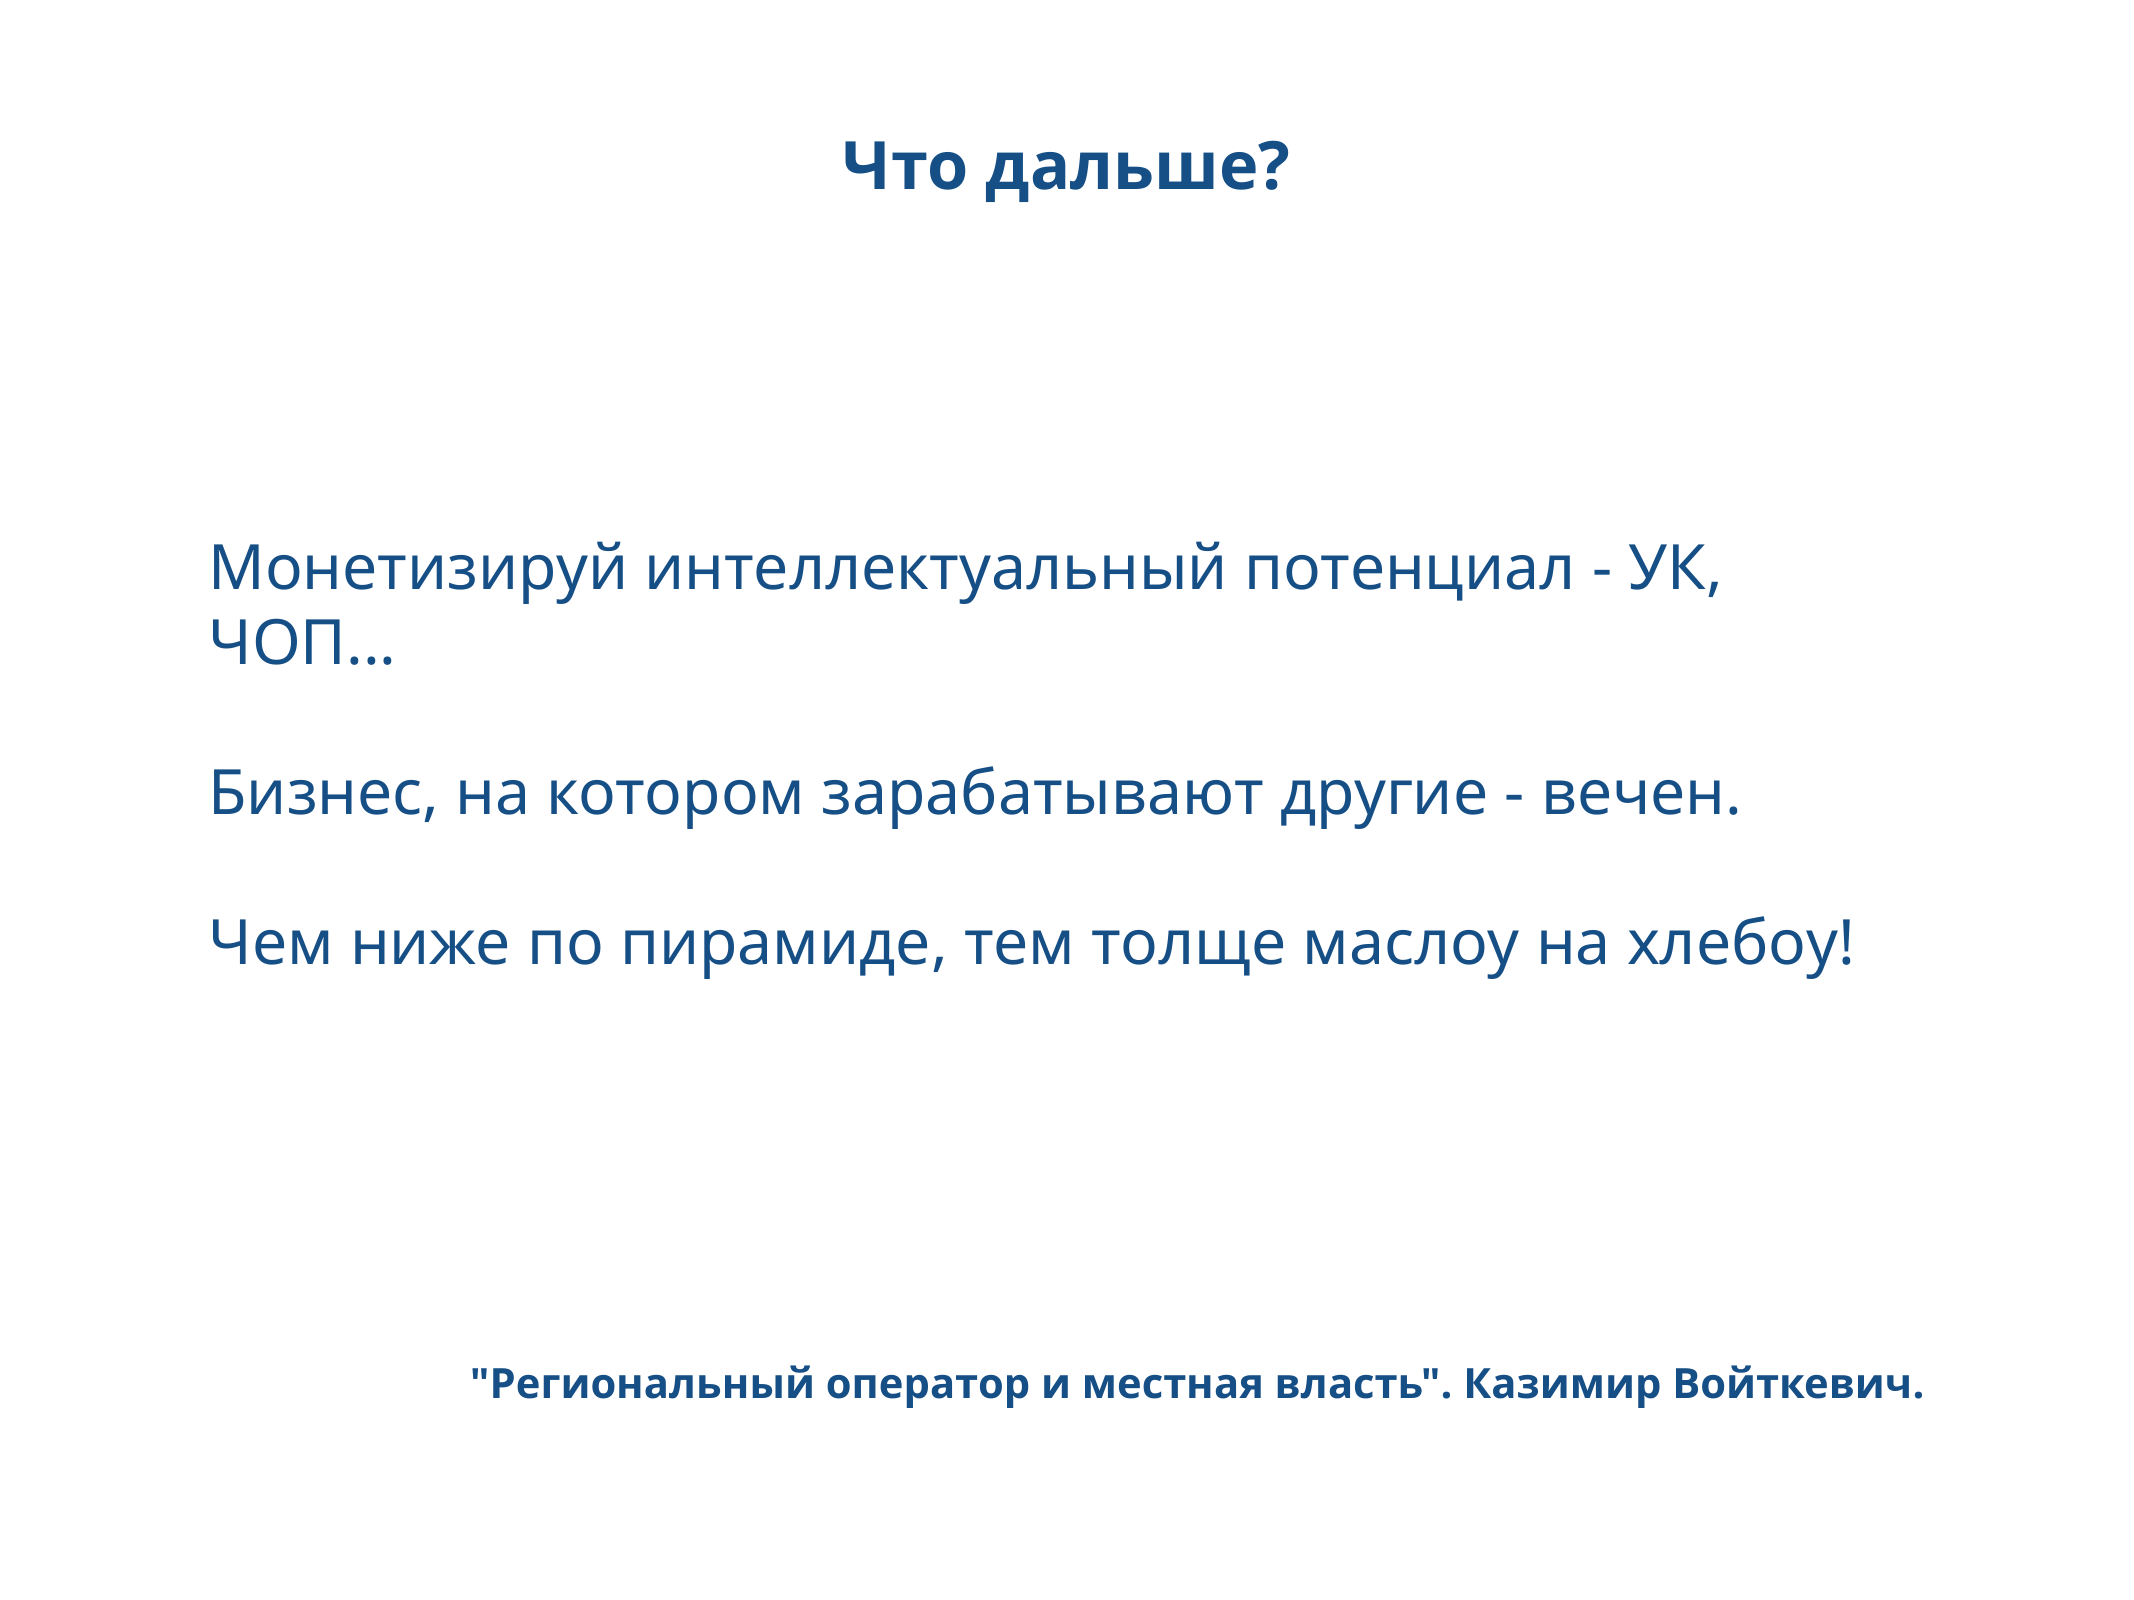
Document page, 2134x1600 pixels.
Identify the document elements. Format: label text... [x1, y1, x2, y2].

list Что дальше? [207, 122, 1926, 245]
text_box "Региональный оператор и местная власть". Казимир Войткевич. [208, 1356, 1925, 1435]
title Монетизируй интеллектуальный потенциал - УК, ЧОП... Бизнес, на котором зарабатывают другие - вечен. Чем ниже по пирамиде, тем толще маслоу на хлебоу! [207, 376, 1926, 1224]
